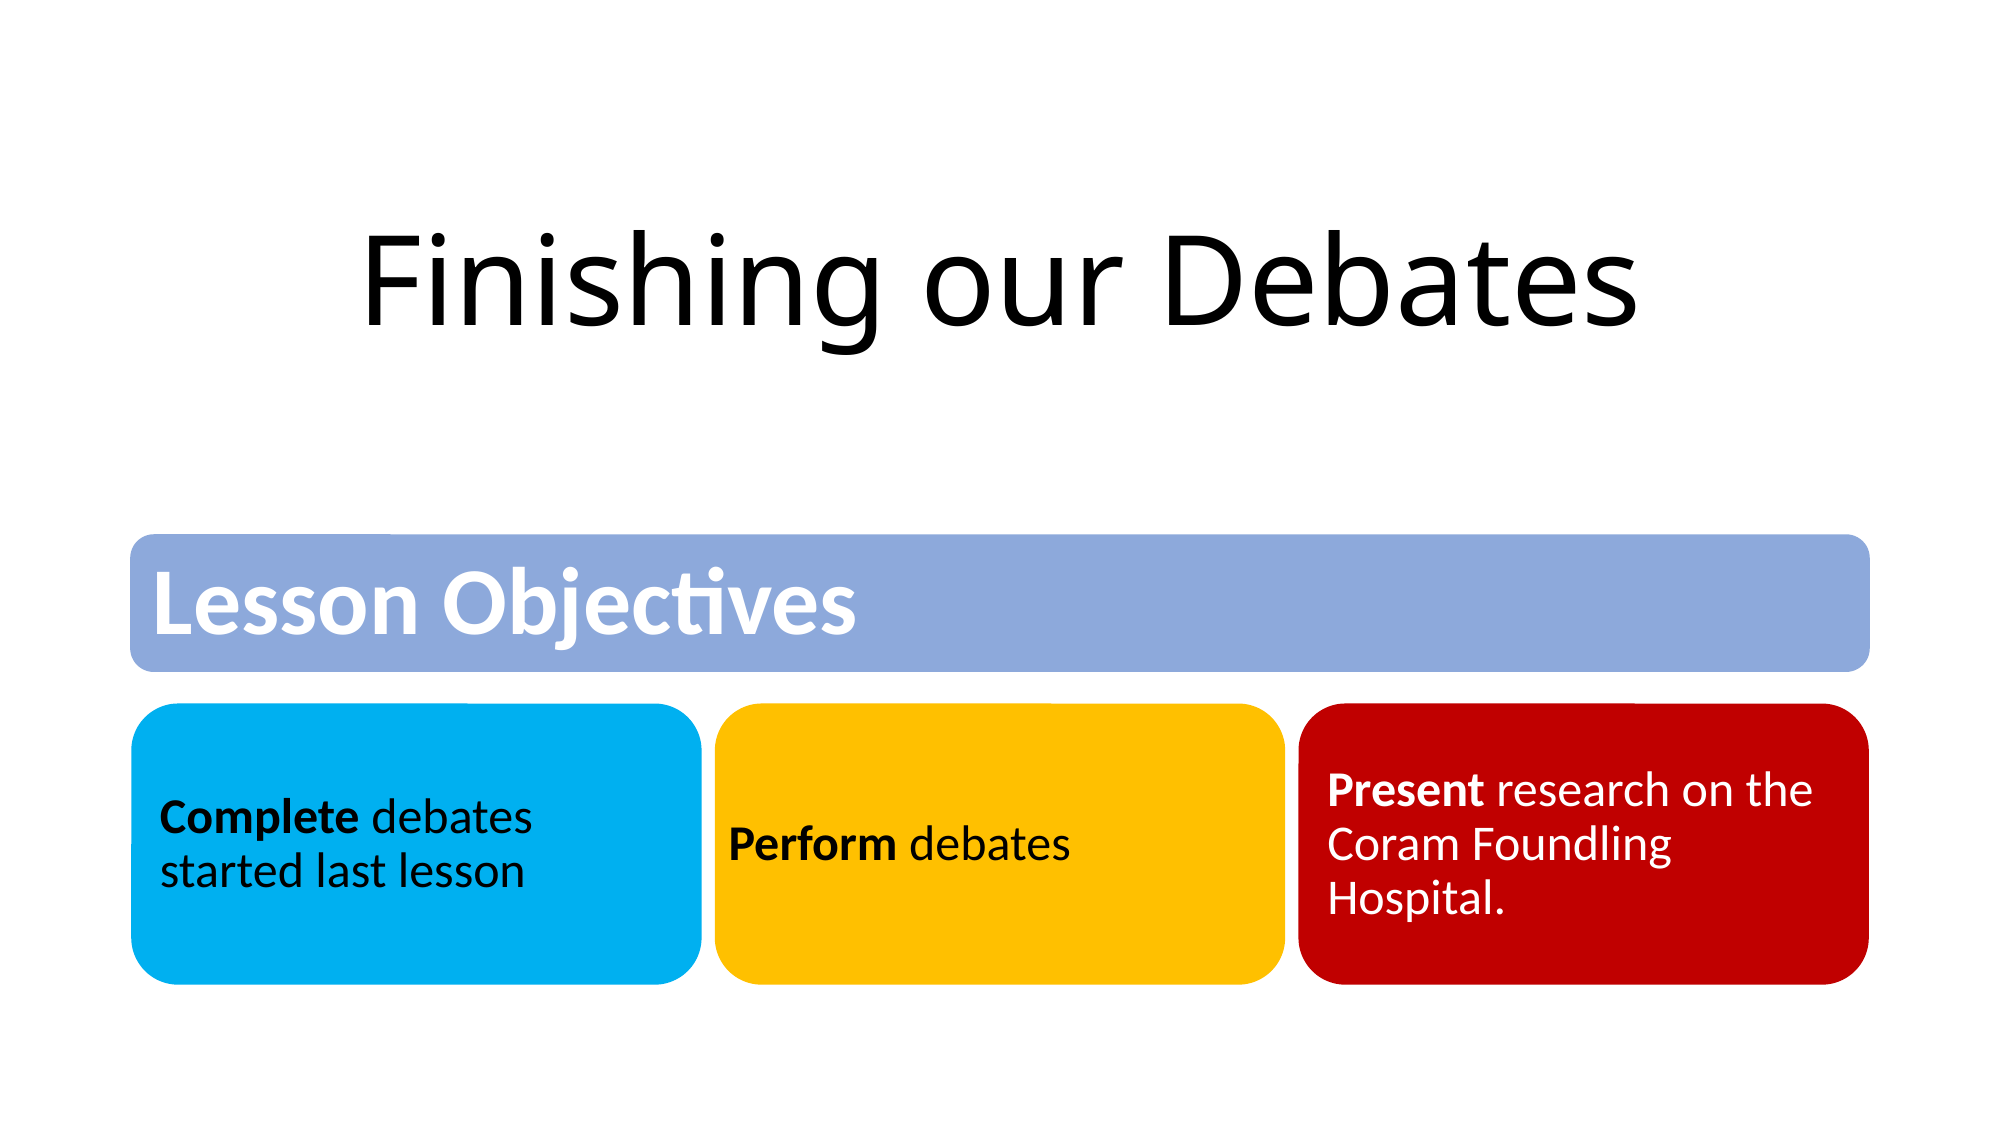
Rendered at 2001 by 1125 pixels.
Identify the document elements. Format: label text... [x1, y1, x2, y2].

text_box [131, 535, 1869, 985]
title Finishing our Debates [249, 184, 1750, 360]
